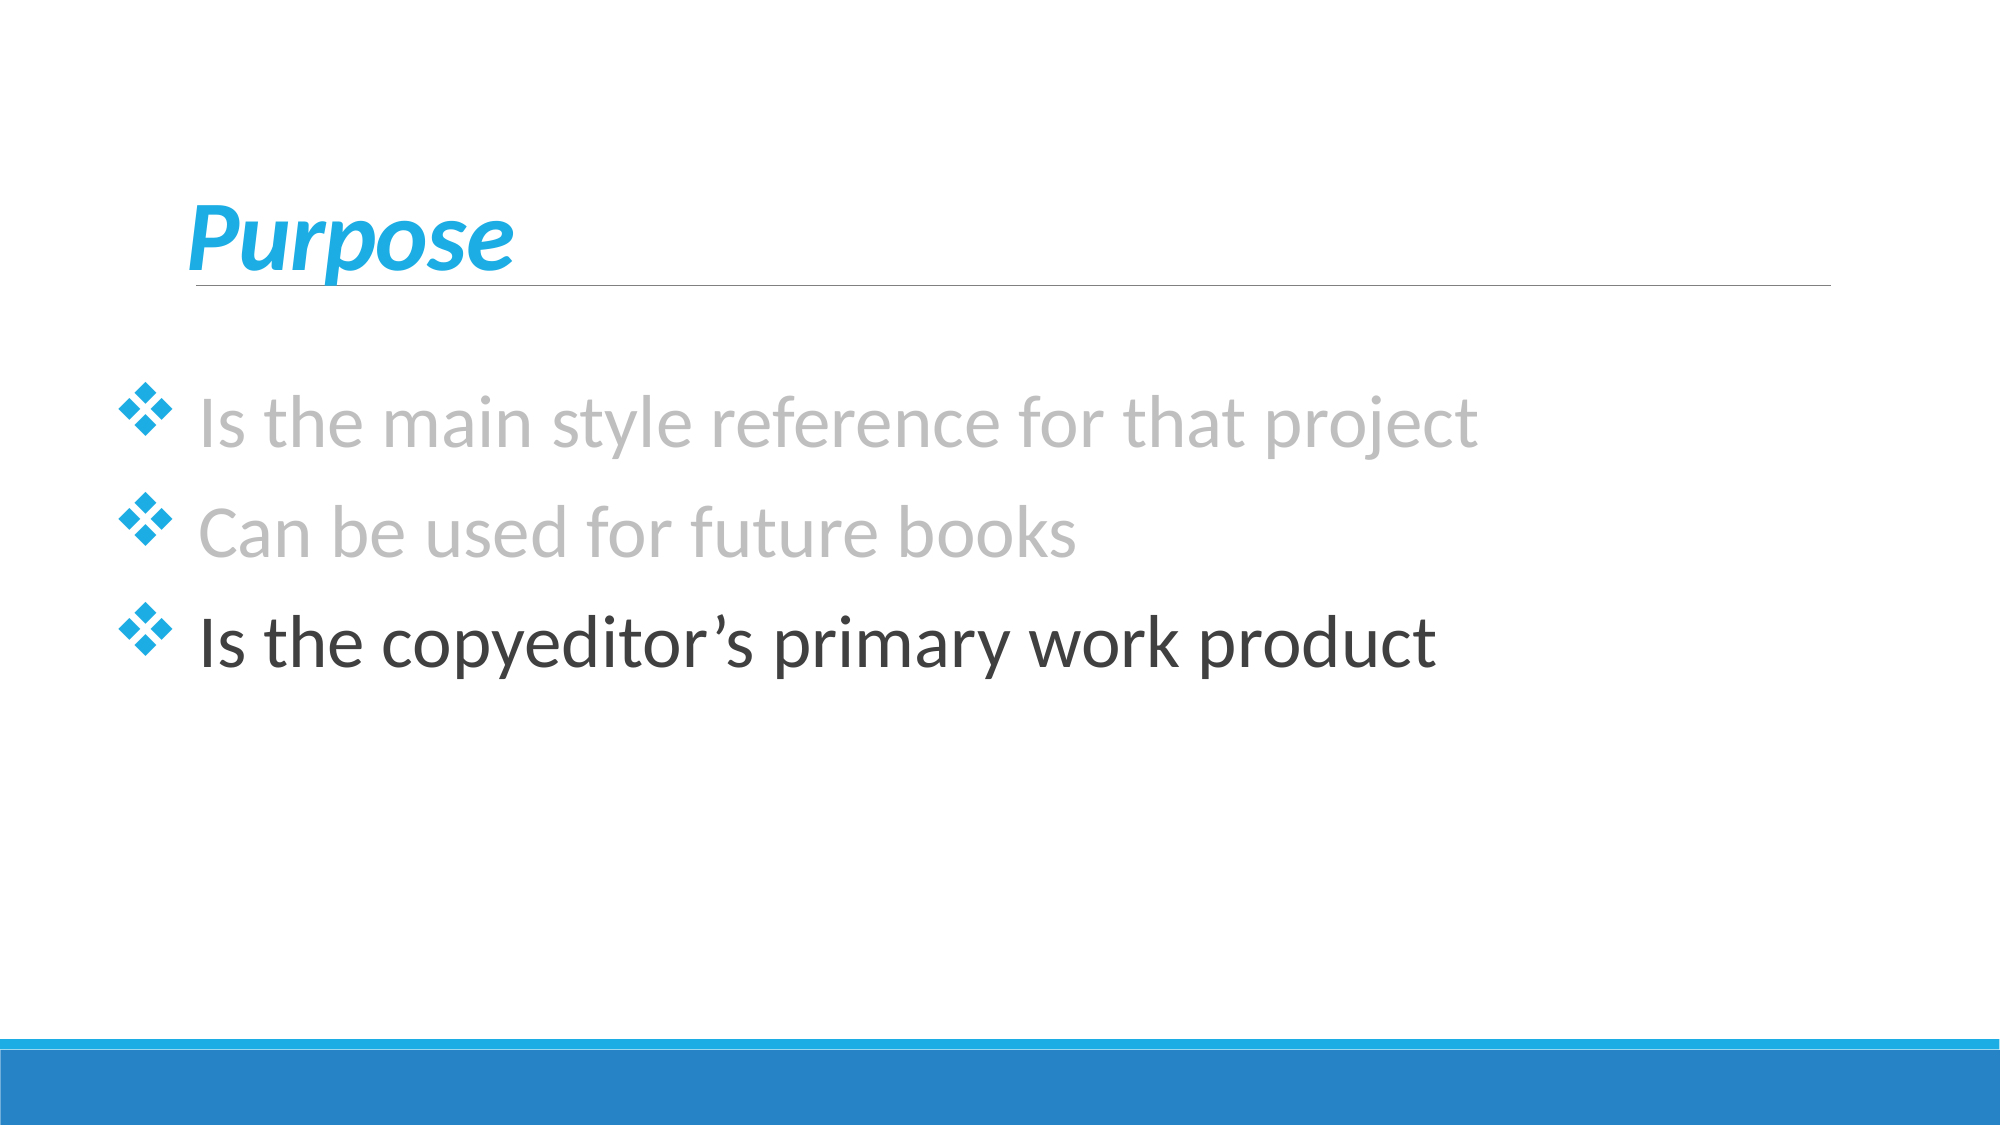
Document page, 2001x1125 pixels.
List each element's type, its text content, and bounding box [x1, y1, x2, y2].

list Is the main style reference for that project Can be used for future books Is the copyeditor’s primary work product [112, 375, 1935, 1021]
title Purpose [171, 85, 1584, 299]
